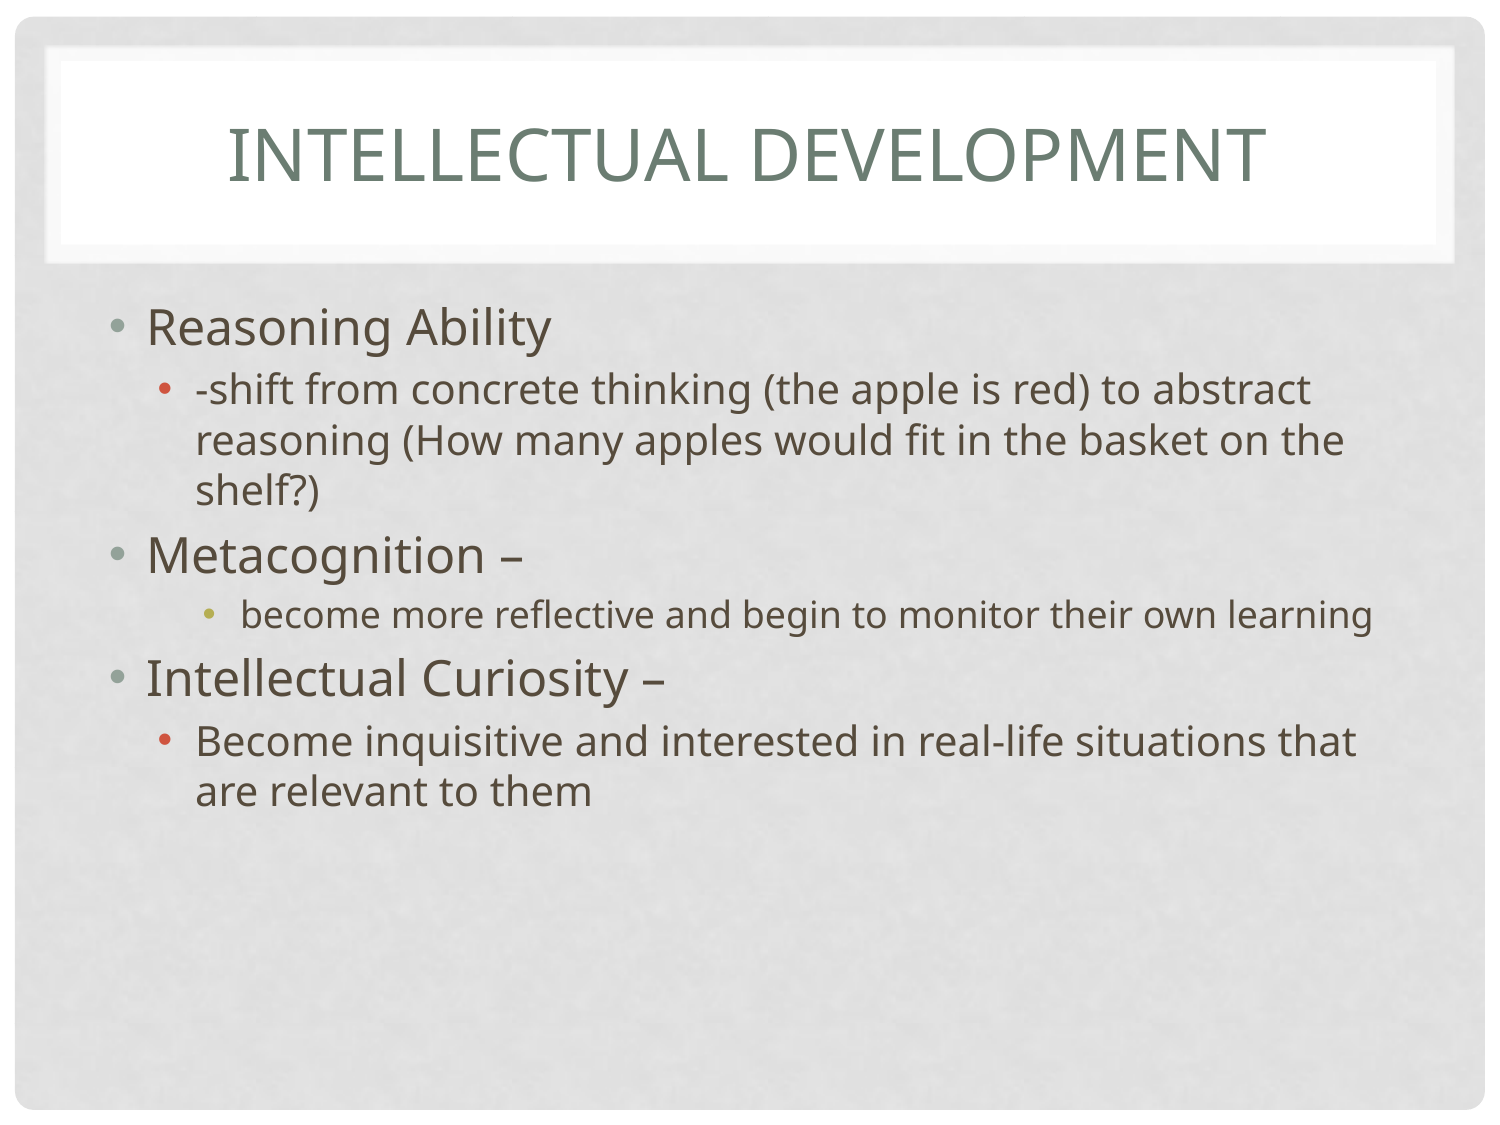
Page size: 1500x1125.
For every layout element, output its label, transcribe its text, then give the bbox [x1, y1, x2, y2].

title Intellectual Development [69, 66, 1425, 238]
list Reasoning Ability -shift from concrete thinking (the apple is red) to abstract reasoning (How many apples would fit in the basket on the shelf?) Metacognition – become more reflective and begin to monitor their own learning Intellectual Curiosity – Become inquisitive and interested in real-life situations that are relevant to them [75, 287, 1425, 1005]
